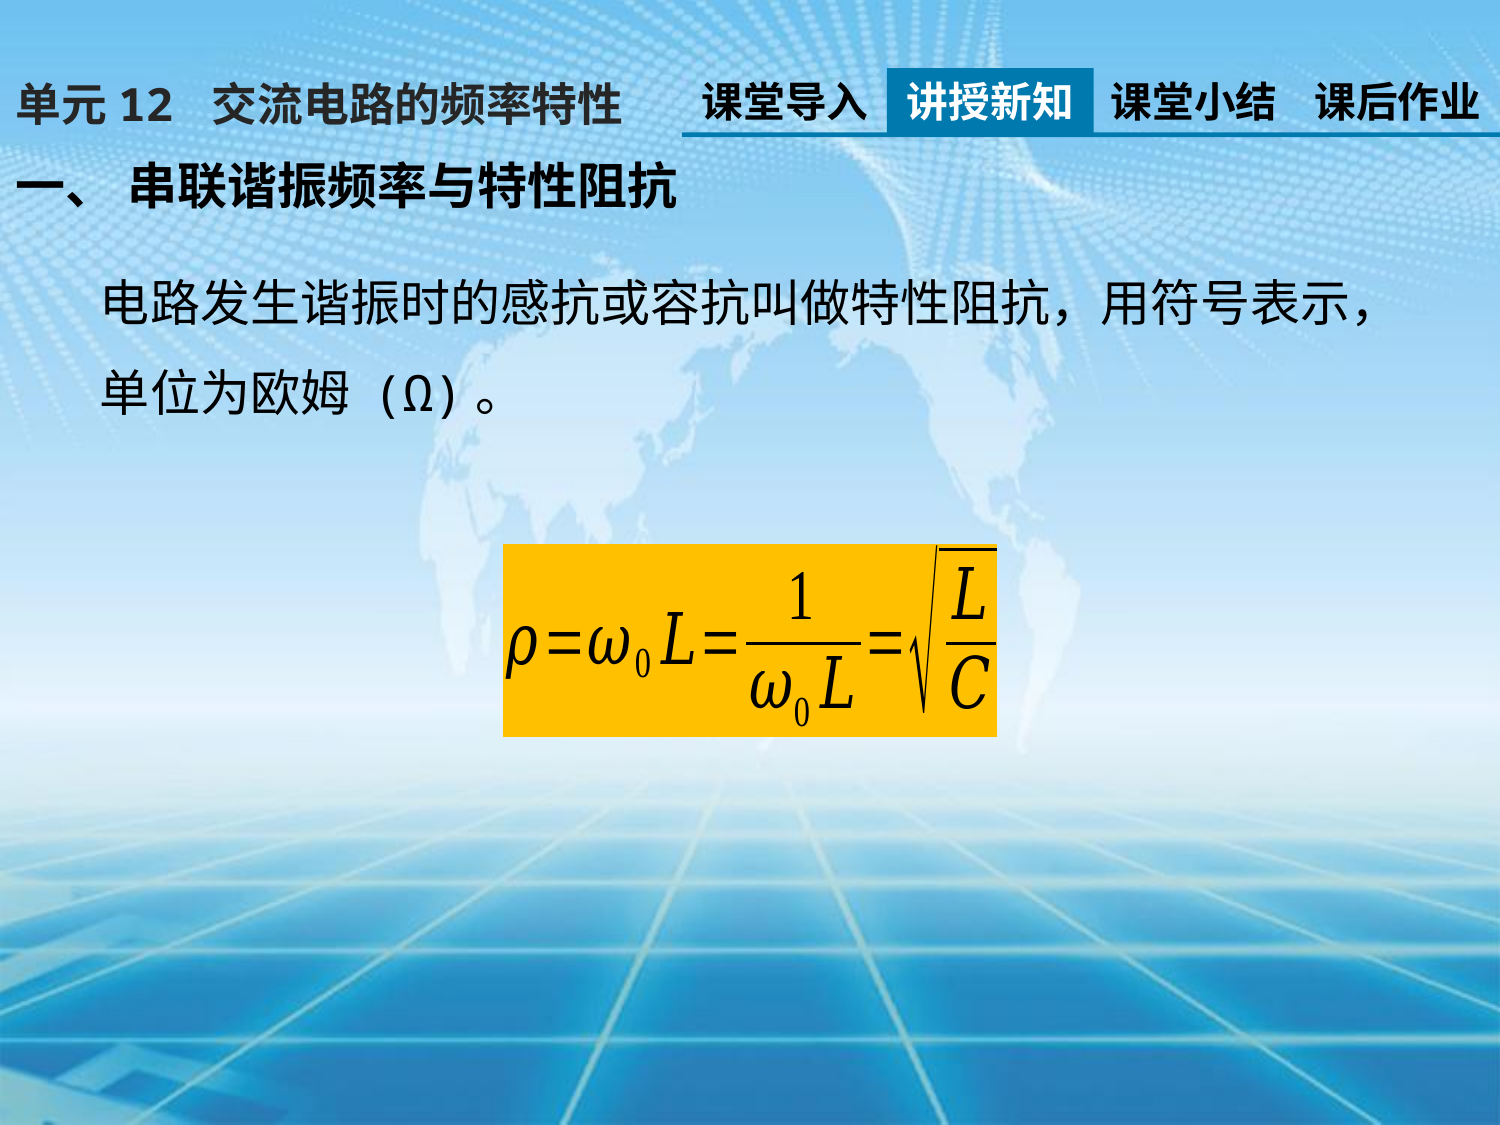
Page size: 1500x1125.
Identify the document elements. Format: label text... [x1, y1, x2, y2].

text_box 一、 串联谐振频率与特性阻抗 [1, 147, 752, 223]
picture [0, 0, 1500, 1125]
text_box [1, 67, 1500, 139]
